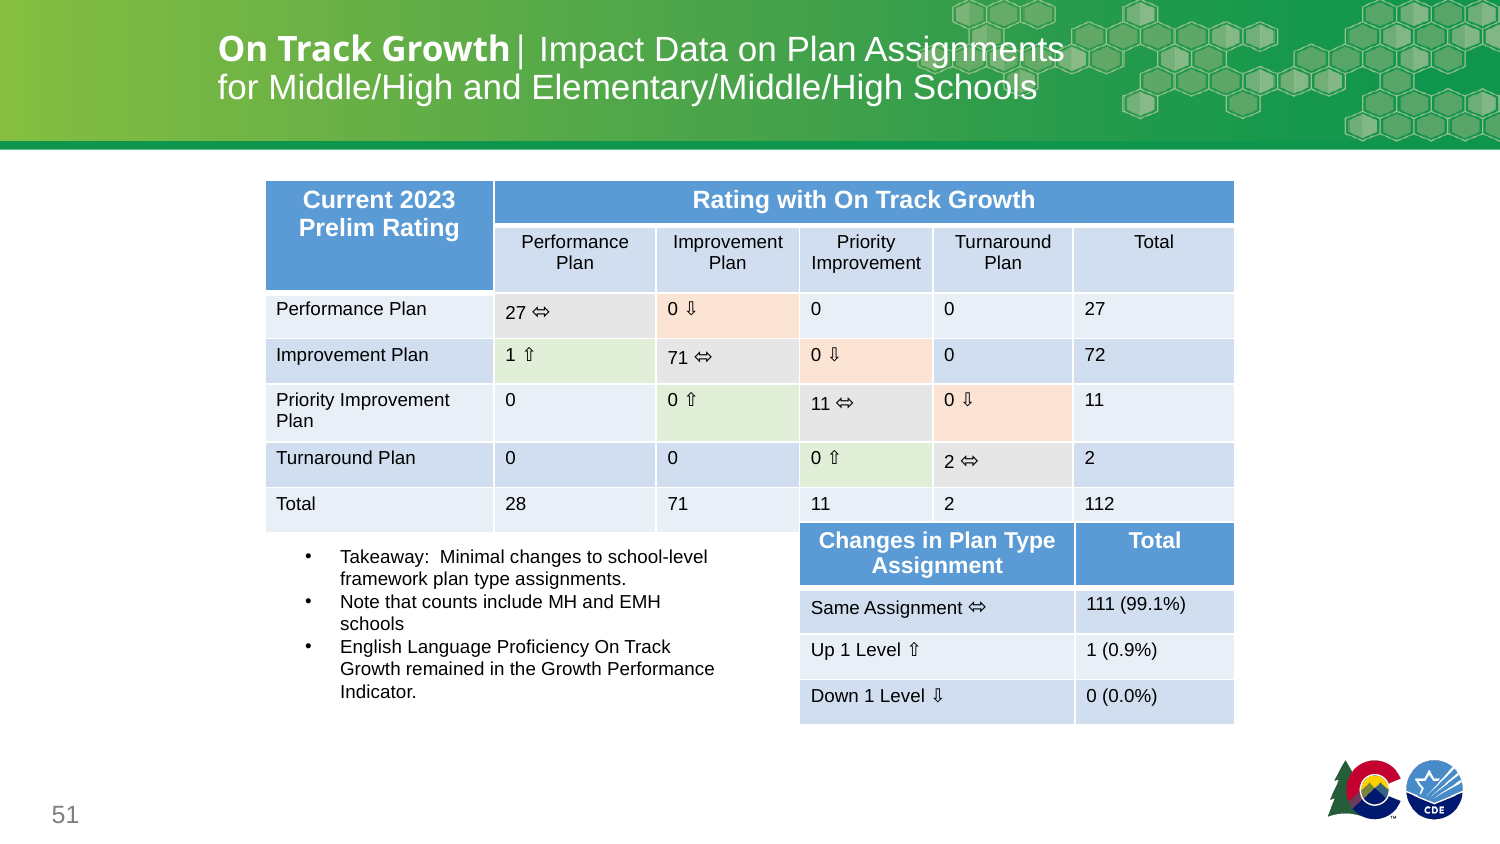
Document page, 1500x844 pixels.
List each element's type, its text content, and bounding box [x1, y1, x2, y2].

table_cell 72 [1074, 339, 1234, 383]
table_cell Same Assignment ⬄ [800, 591, 1074, 633]
table_cell 1 (0.9%) [1076, 635, 1234, 679]
text_box Takeaway: Minimal changes to school-level framework plan type assignments. Note that counts include MH and EMH schools English Language Proficiency On Track Growth remained in the Growth Performance Indicator. [290, 537, 734, 710]
table_cell 71 ⬄ [657, 339, 799, 383]
table_cell Total [266, 488, 493, 532]
table_cell 111 (99.1%) [1076, 591, 1234, 633]
table_cell Improvement Plan [657, 228, 799, 292]
table_cell 0 ⇩ [800, 339, 932, 383]
slide_number 51 [36, 790, 375, 836]
table_cell Priority Improvement [800, 228, 932, 292]
table_cell Total [1074, 228, 1234, 292]
table_cell 71 [657, 488, 799, 532]
table_cell 0 [495, 443, 655, 487]
table_cell 0 ⇧ [800, 443, 932, 487]
table_cell 2 [1074, 443, 1234, 487]
table_cell 0 [495, 385, 655, 441]
table_cell Priority Improvement Plan [266, 385, 493, 441]
table_cell 112 [1074, 488, 1234, 521]
table_cell Down 1 Level ⇩ [800, 680, 1074, 724]
table_header Changes in Plan Type Assignment [800, 523, 1074, 585]
picture [1327, 759, 1463, 820]
table_cell 1 ⇧ [495, 339, 655, 383]
table_cell 11 ⬄ [800, 385, 932, 441]
table_cell 0 [657, 443, 799, 487]
table_cell 27 [1074, 294, 1234, 338]
table_cell 2 [934, 488, 1072, 521]
table_cell 0 [934, 294, 1072, 338]
table_cell 28 [495, 488, 655, 532]
table_cell 0 ⇩ [934, 385, 1072, 441]
table_header Current 2023 Prelim Rating [266, 181, 493, 290]
table_cell Performance Plan [266, 296, 493, 338]
table_cell 11 [800, 488, 932, 521]
table_header Rating with On Track Growth [495, 181, 1234, 223]
table_cell Improvement Plan [266, 339, 493, 383]
table_cell 0 (0.0%) [1076, 680, 1234, 724]
table_cell Performance Plan [495, 228, 655, 292]
title On Track Growth| Impact Data on Plan Assignments for Middle/High and Elementary/Middle/High Schools [217, 31, 1115, 125]
picture [0, 0, 1500, 150]
table_header Total [1076, 523, 1234, 585]
table_cell 0 ⇧ [657, 385, 799, 441]
table_cell 27 ⬄ [495, 294, 655, 338]
table_cell 0 [800, 294, 932, 338]
table_cell 0 [934, 339, 1072, 383]
table_cell Turnaround Plan [934, 228, 1072, 292]
table_cell Up 1 Level ⇧ [800, 635, 1074, 679]
table_cell 0 ⇩ [657, 294, 799, 338]
table_cell 11 [1074, 385, 1234, 441]
table_cell Turnaround Plan [266, 443, 493, 487]
table_cell 2 ⬄ [934, 443, 1072, 487]
